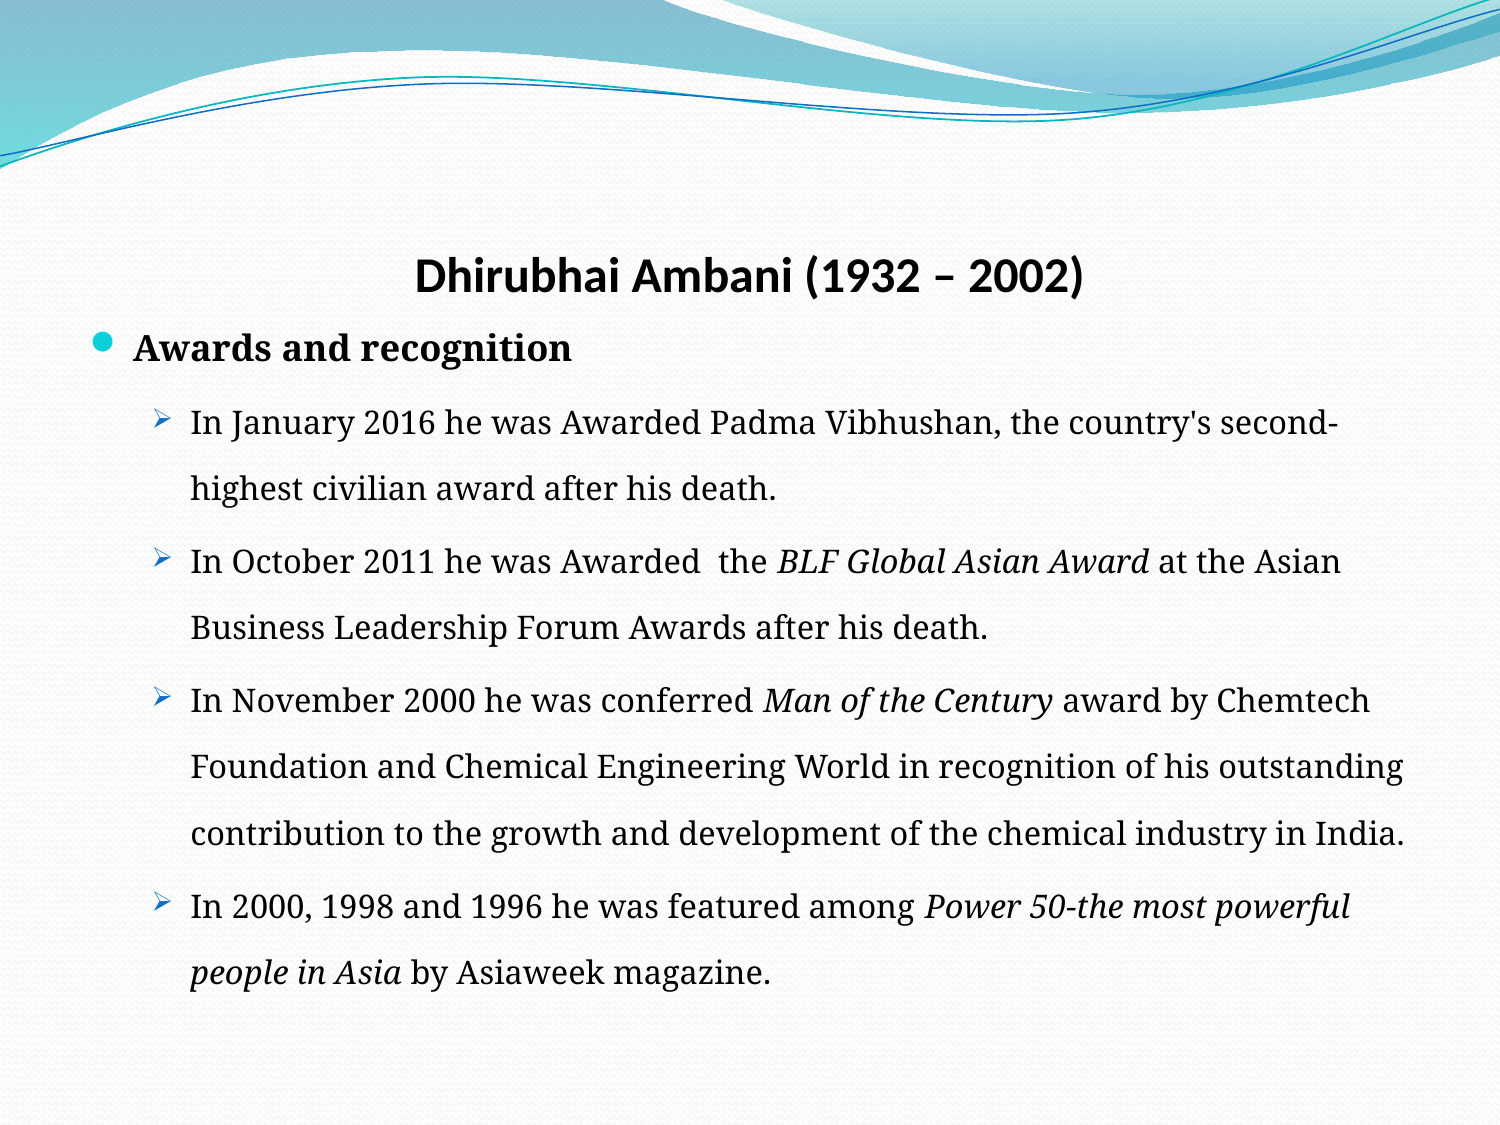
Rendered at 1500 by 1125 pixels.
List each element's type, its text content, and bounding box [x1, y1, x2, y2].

title Dhirubhai Ambani (1932 – 2002) [75, 115, 1425, 303]
list Awards and recognition In January 2016 he was Awarded Padma Vibhushan, the country's second-highest civilian award after his death. In October 2011 he was Awarded the BLF Global Asian Award at the Asian Business Leadership Forum Awards after his death. In November 2000 he was conferred Man of the Century award by Chemtech Foundation and Chemical Engineering World in recognition of his outstanding contribution to the growth and development of the chemical industry in India. In 2000, 1998 and 1996 he was featured among Power 50-the most powerful people in Asia by Asiaweek magazine. [75, 317, 1425, 1038]
